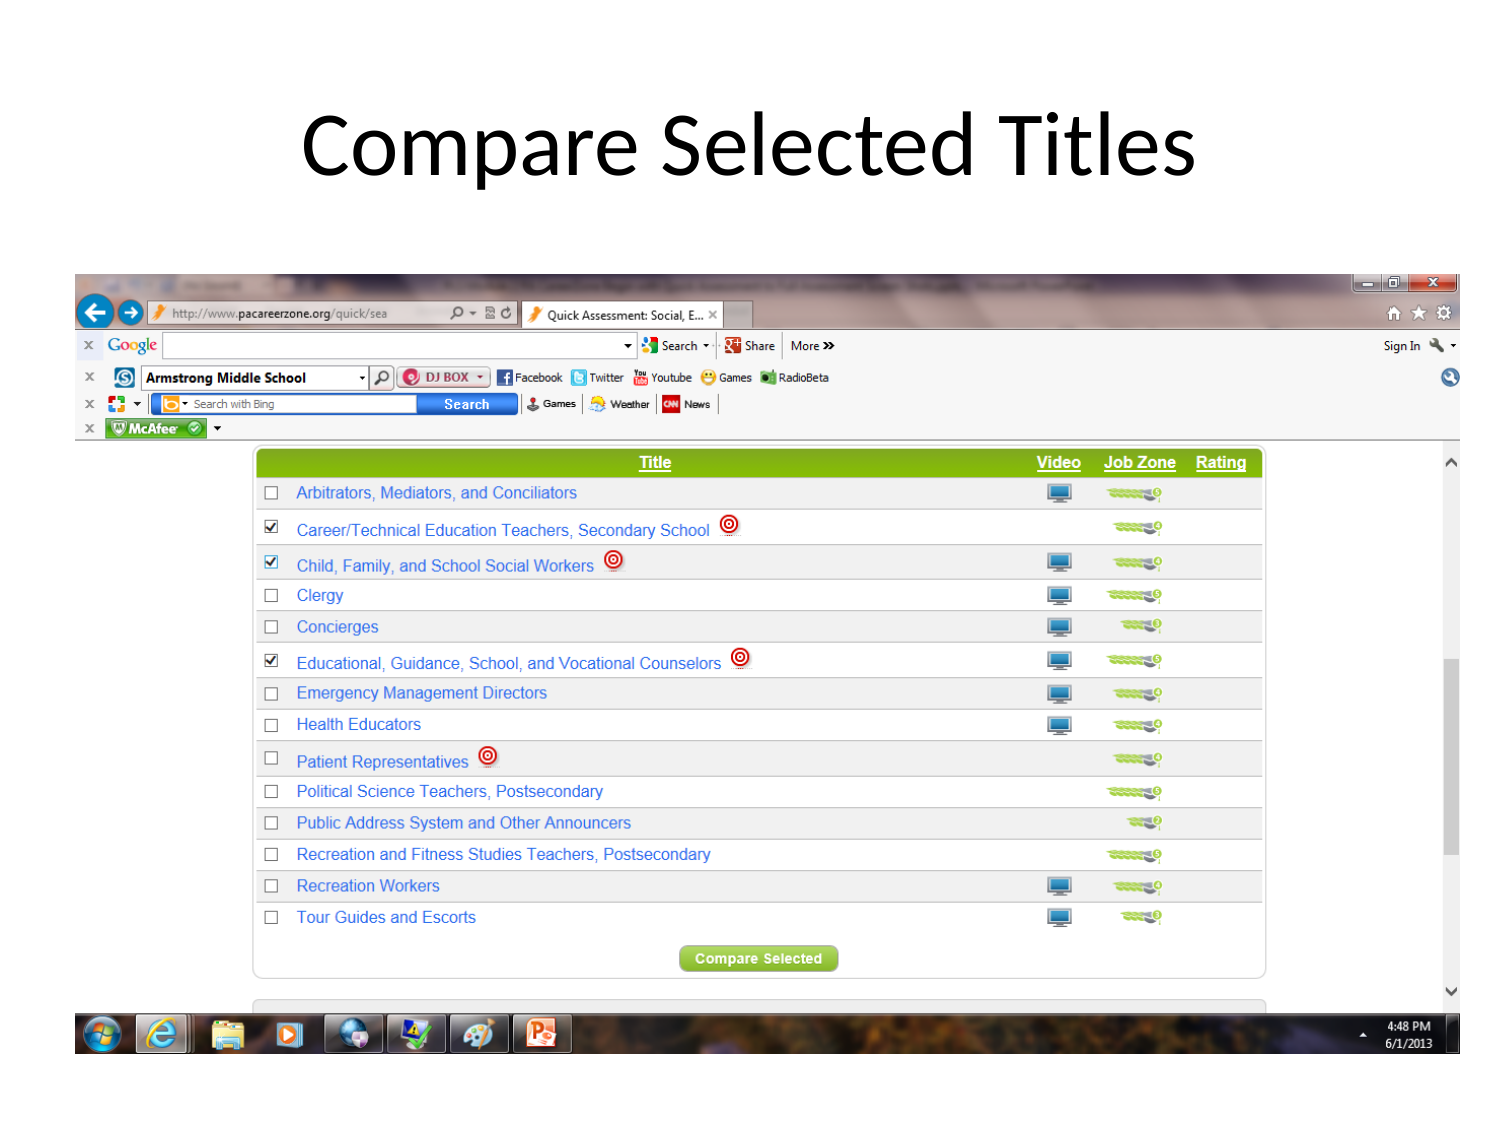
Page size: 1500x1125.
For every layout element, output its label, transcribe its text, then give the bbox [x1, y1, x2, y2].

title Compare Selected Titles [75, 45, 1425, 233]
picture [74, 274, 1460, 1054]
